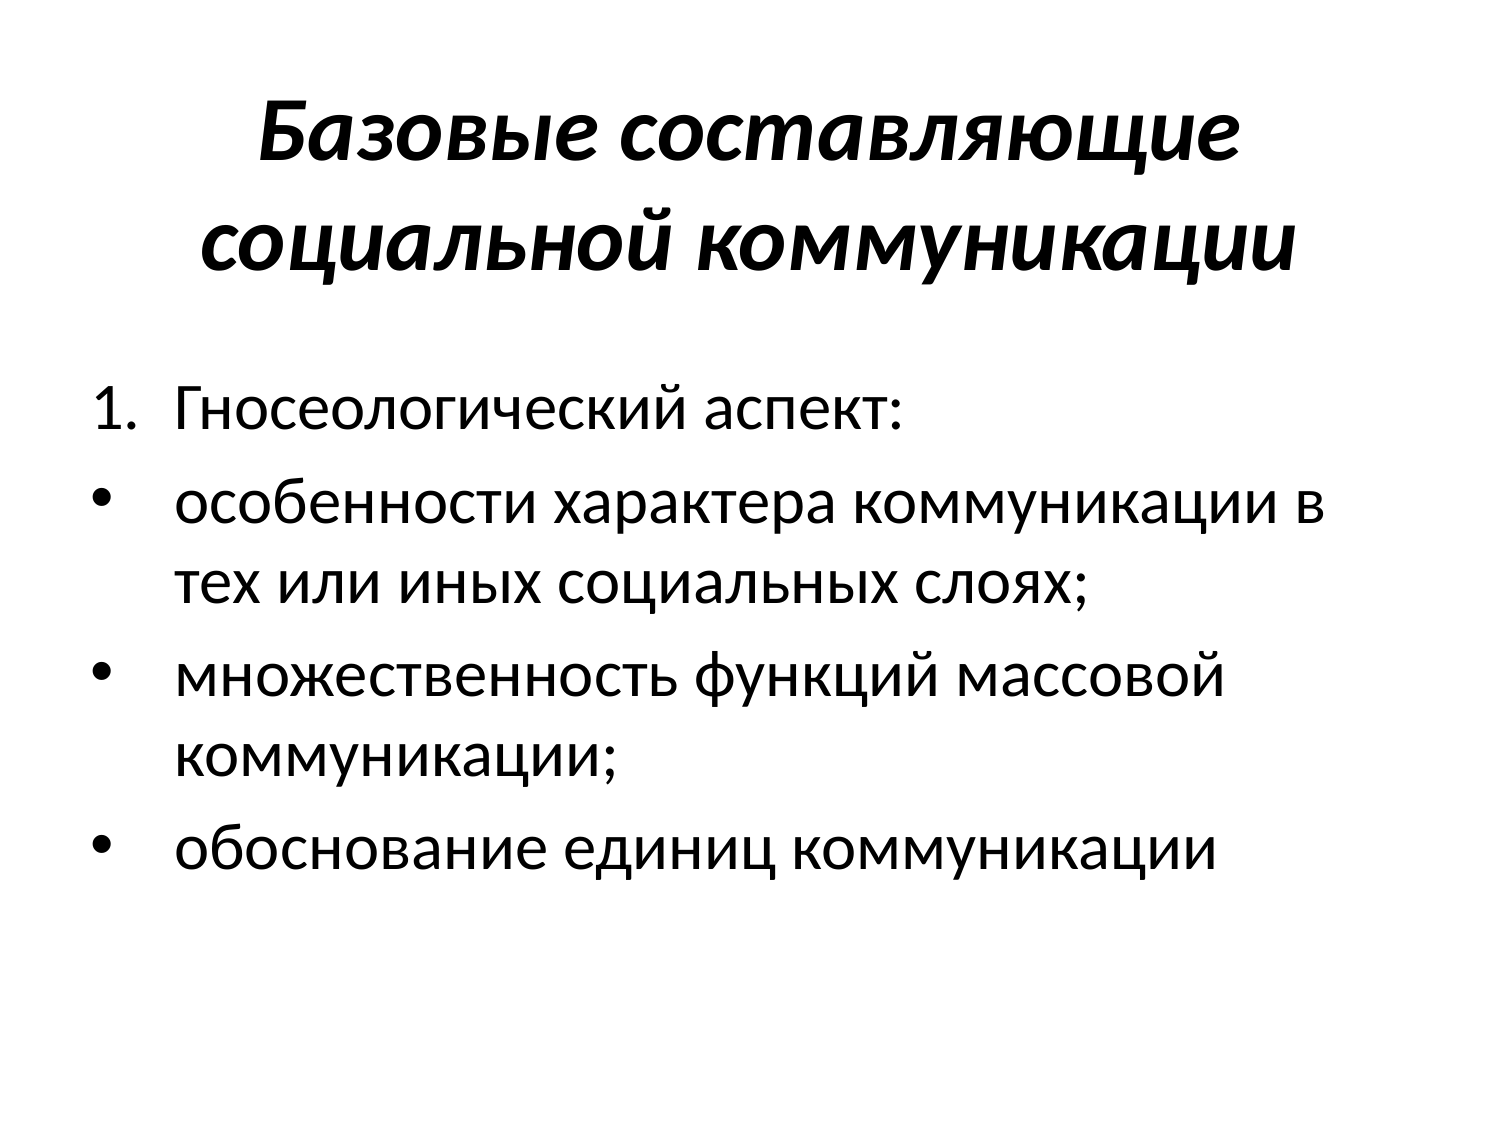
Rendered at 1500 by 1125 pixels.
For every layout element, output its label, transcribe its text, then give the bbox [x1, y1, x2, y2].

title Базовые составляющие социальной коммуникации [75, 45, 1425, 262]
list Гносеологический аспект: особенности характера коммуникации в тех или иных социальных слоях; множественность функций массовой коммуникации; обоснование единиц коммуникации [75, 262, 1425, 1005]
